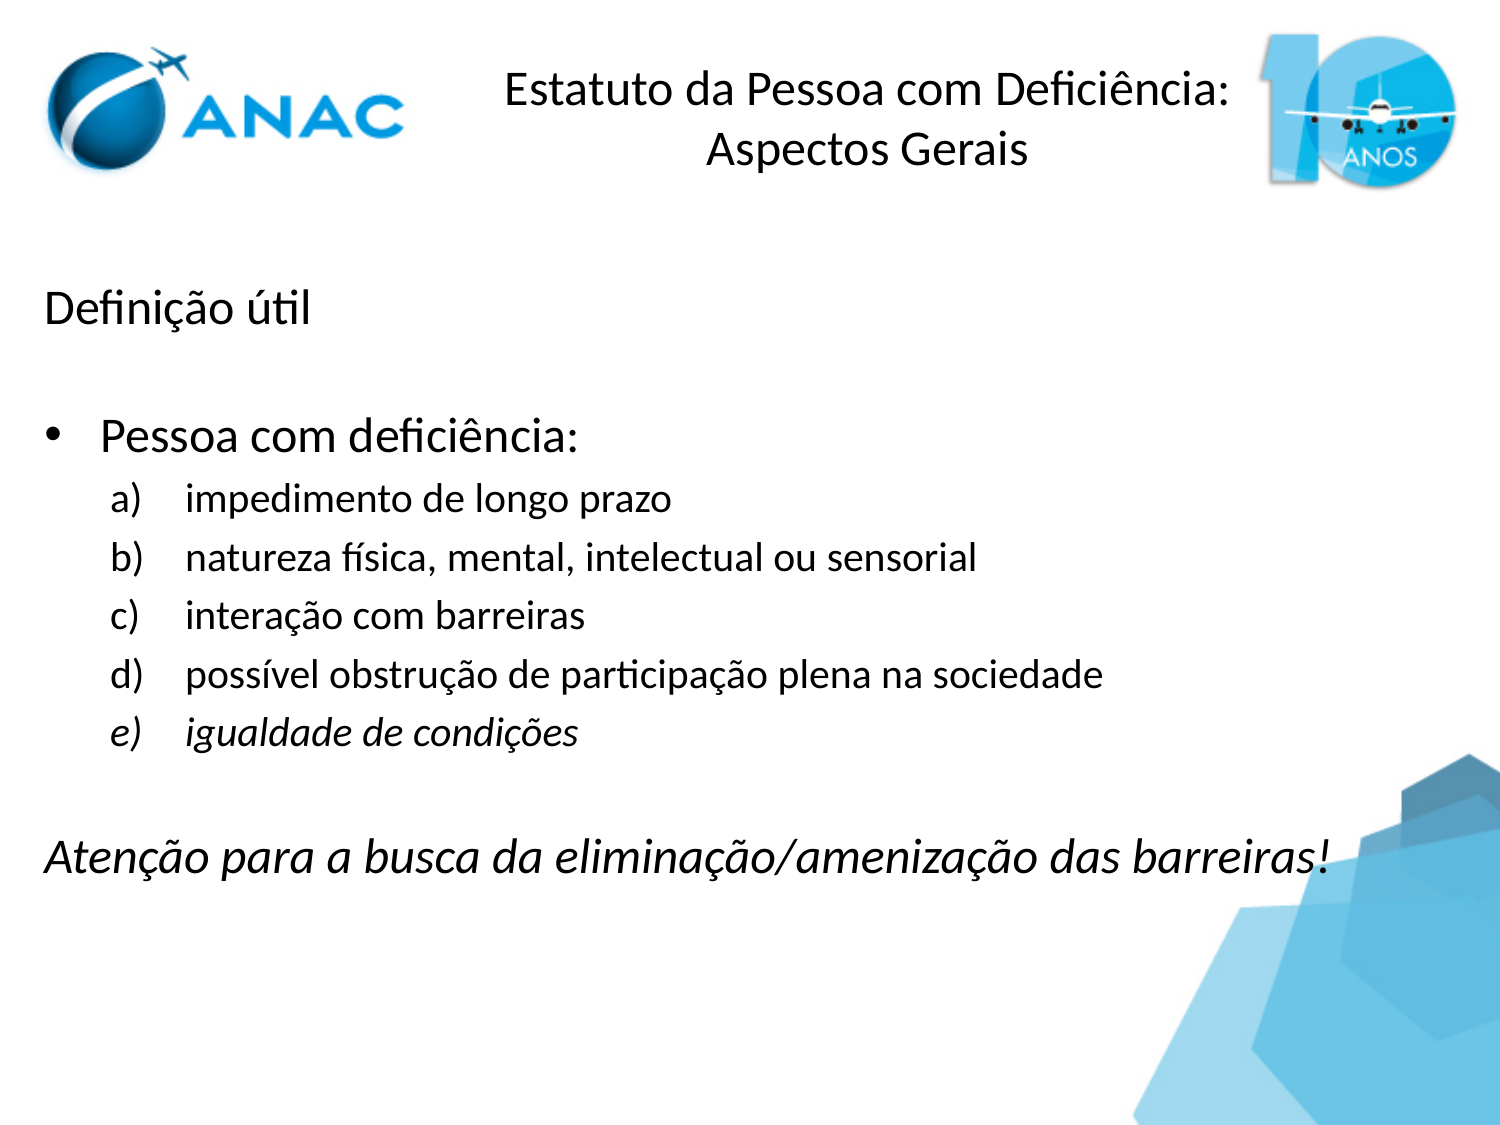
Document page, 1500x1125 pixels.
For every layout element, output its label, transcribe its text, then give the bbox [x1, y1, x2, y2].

text_box Estatuto da Pessoa com Deficiência: Aspectos Gerais [490, 48, 1247, 183]
picture [0, 0, 1500, 1125]
list Definição útil Pessoa com deficiência: impedimento de longo prazo natureza física, mental, intelectual ou sensorial interação com barreiras possível obstrução de participação plena na sociedade igualdade de condições Atenção para a busca da eliminação/amenização das barreiras! [29, 267, 1459, 1005]
